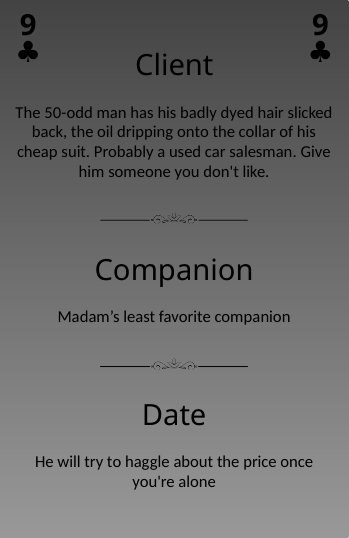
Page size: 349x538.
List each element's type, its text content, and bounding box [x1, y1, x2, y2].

picture [100, 326, 248, 401]
text_box 9 ♣ [0, 0, 57, 69]
text_box Client The 50-odd man has his badly dyed hair slicked back, the oil dripping onto the collar of his cheap suit. Probably a used car salesman. Give him someone you don't like. Companion Madam’s least favorite companion Date He will try to haggle about the price once you're alone [0, 0, 349, 538]
picture [100, 180, 248, 255]
text_box 9 ♣ [292, 0, 349, 69]
